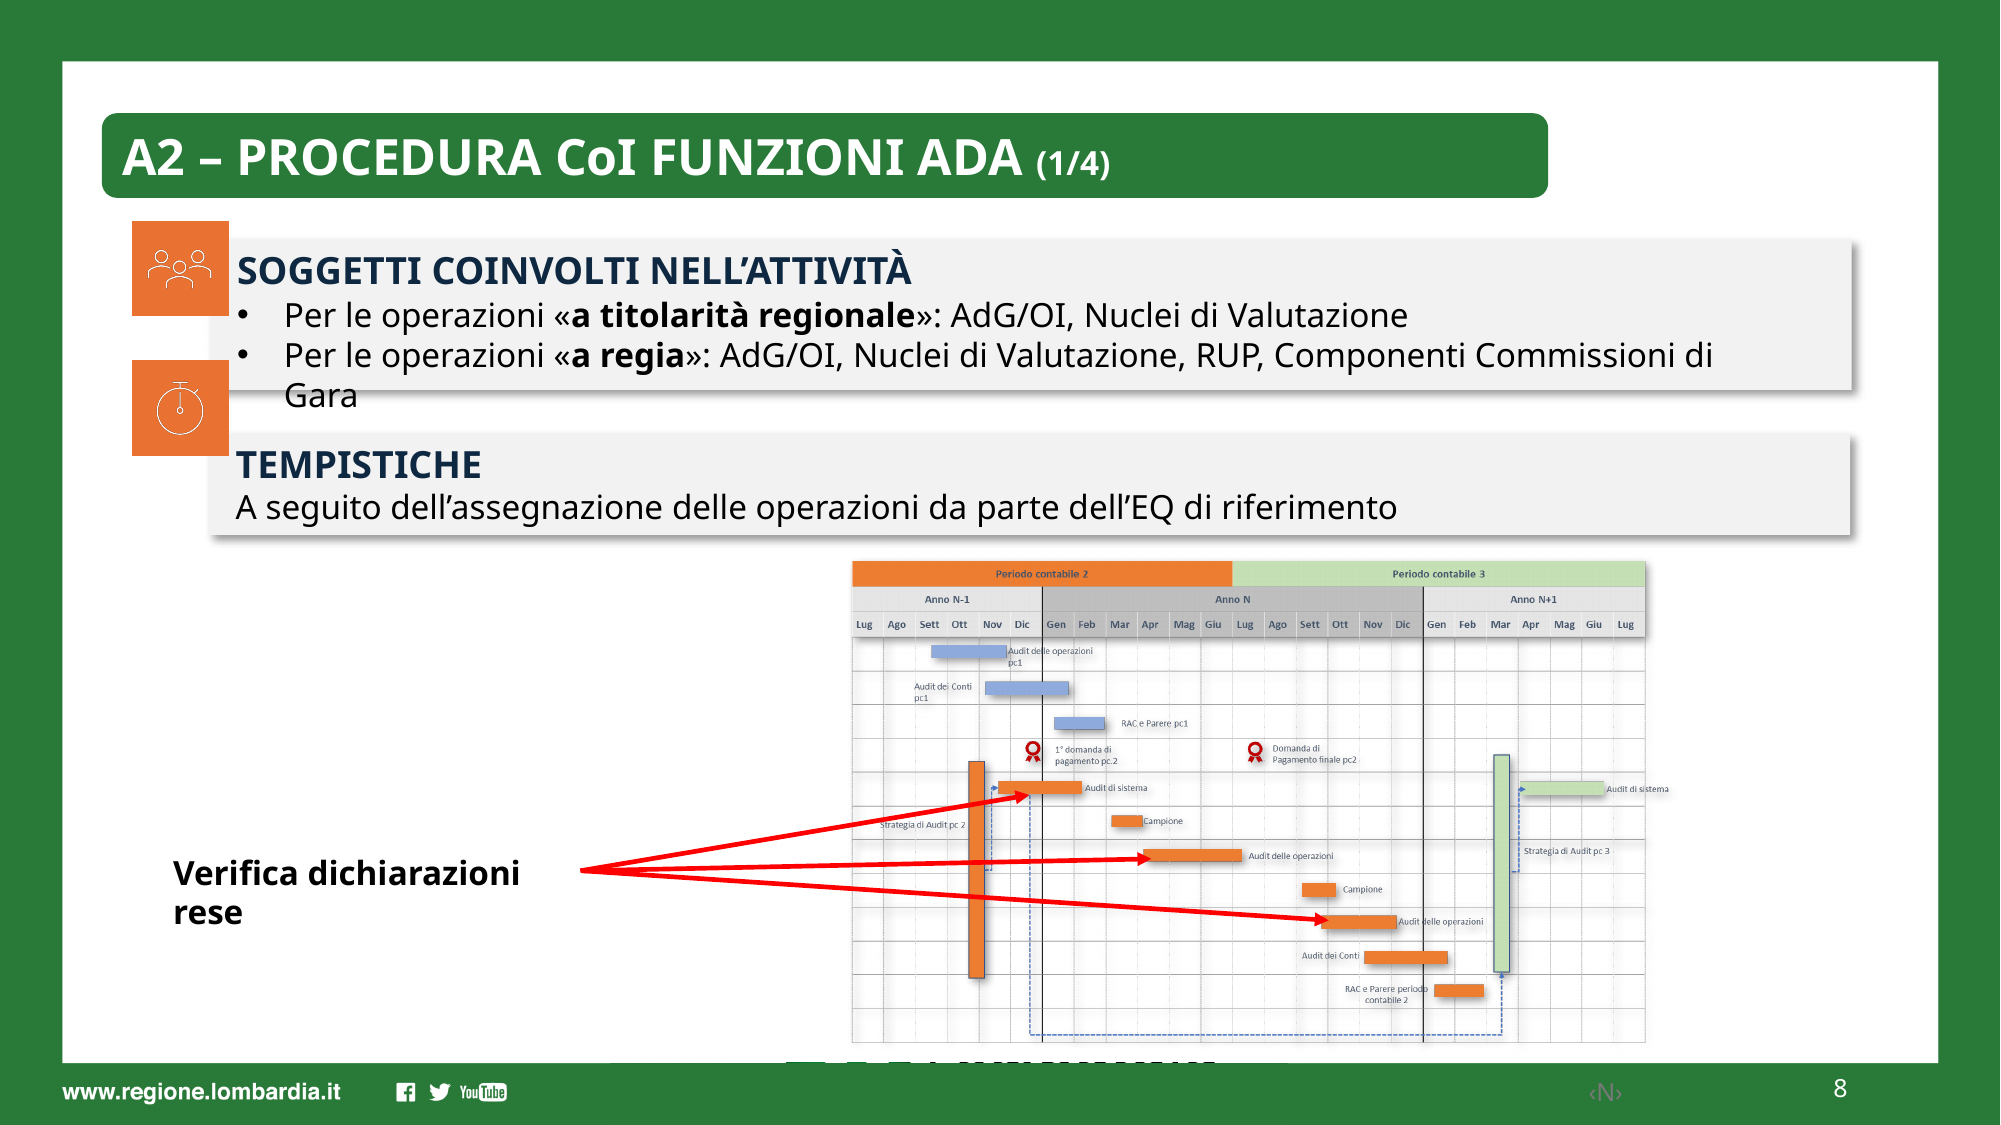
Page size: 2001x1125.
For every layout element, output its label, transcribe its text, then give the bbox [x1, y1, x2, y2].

text_box [207, 451, 220, 536]
text_box [2, 121, 344, 366]
text_box Verifica dichiarazioni rese [158, 844, 601, 940]
picture [0, 0, 2000, 1125]
footer ‹N› [1268, 1061, 1944, 1122]
text_box Per le operazioni «a titolarità regionale»: AdG/OI, Nuclei di Valutazione Per le operazioni «a regia»: AdG/OI, Nuclei di Valutazione, RUP, Componenti Commissioni di Gara [222, 286, 1761, 350]
text_box [137, 365, 224, 451]
text_box [209, 238, 1853, 392]
text_box [224, 432, 1852, 536]
text_box A seguito dell’assegnazione delle operazioni da parte dell’EQ di riferimento [220, 479, 1760, 543]
text_box TEMPISTICHE [220, 433, 968, 493]
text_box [579, 794, 1030, 872]
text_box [581, 870, 1330, 921]
text_box A2 – PROCEDURA CoI FUNZIONI ADA (1/4) [101, 113, 1549, 198]
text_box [581, 858, 1152, 872]
text_box [137, 226, 224, 312]
text_box SOGGETTI COINVOLTI NELL’ATTIVITÀ [224, 239, 970, 300]
